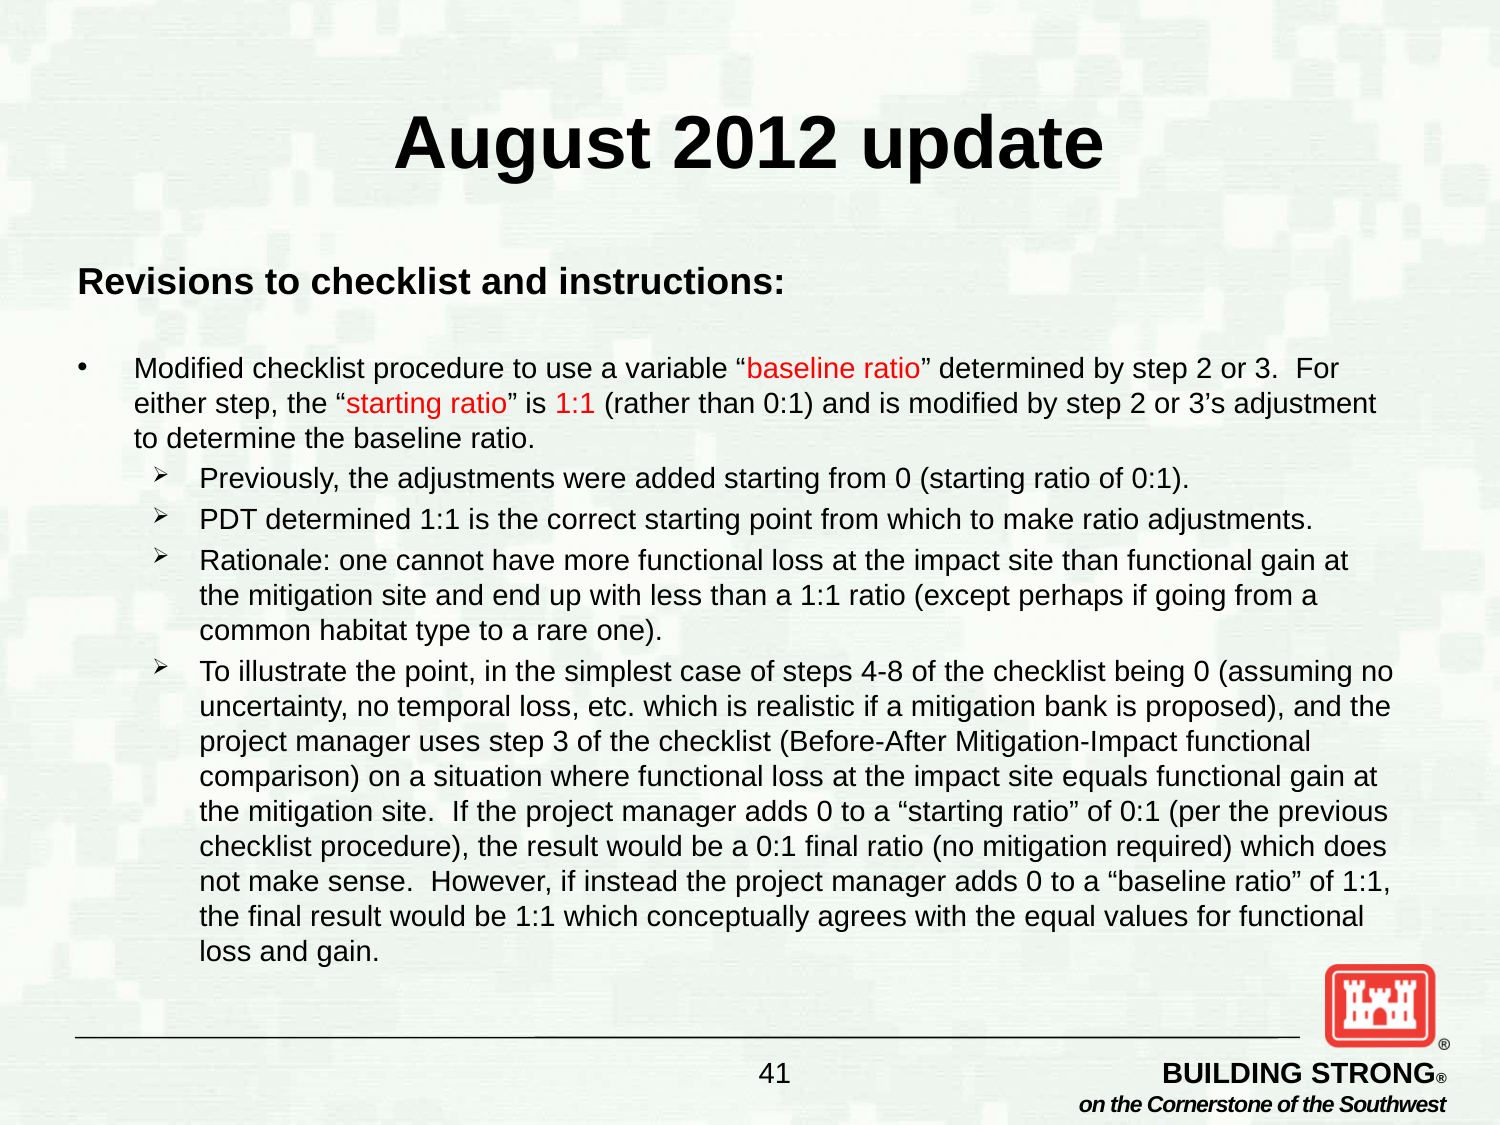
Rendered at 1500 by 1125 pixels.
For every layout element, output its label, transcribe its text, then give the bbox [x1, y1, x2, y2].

picture [0, 0, 1500, 1125]
list Revisions to checklist and instructions: Modified checklist procedure to use a variable “baseline ratio” determined by step 2 or 3. For either step, the “starting ratio” is 1:1 (rather than 0:1) and is modified by step 2 or 3’s adjustment to determine the baseline ratio. Previously, the adjustments were added starting from 0 (starting ratio of 0:1). PDT determined 1:1 is the correct starting point from which to make ratio adjustments. Rationale: one cannot have more functional loss at the impact site than functional gain at the mitigation site and end up with less than a 1:1 ratio (except perhaps if going from a common habitat type to a rare one). To illustrate the point, in the simplest case of steps 4-8 of the checklist being 0 (assuming no uncertainty, no temporal loss, etc. which is realistic if a mitigation bank is proposed), and the project manager uses step 3 of the checklist (Before-After Mitigation-Impact functional comparison) on a situation where functional loss at the impact site equals functional gain at the mitigation site. If the project manager adds 0 to a “starting ratio” of 0:1 (per the previous checklist procedure), the result would be a 0:1 final ratio (no mitigation required) which does not make sense. However, if instead the project manager adds 0 to a “baseline ratio” of 1:1, the final result would be 1:1 which conceptually agrees with the equal values for functional loss and gain. [62, 212, 1413, 976]
slide_number 41 [599, 1046, 951, 1125]
title August 2012 update [74, 44, 1426, 233]
